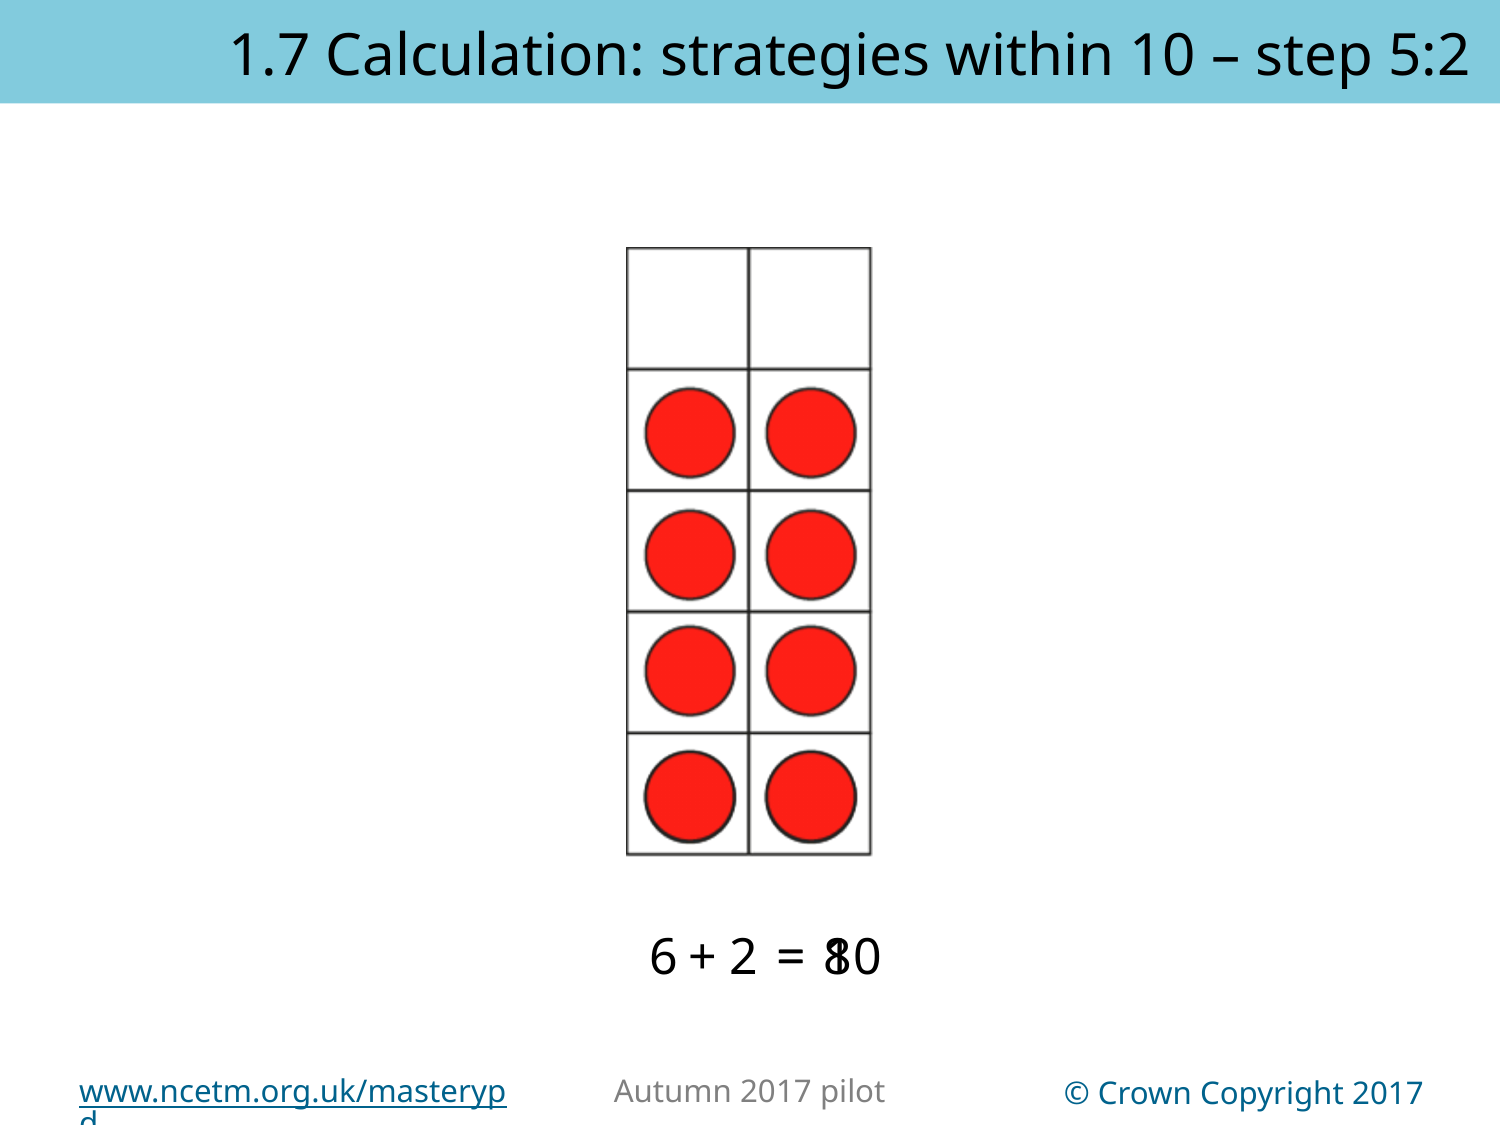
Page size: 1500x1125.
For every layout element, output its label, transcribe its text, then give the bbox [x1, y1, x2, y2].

text_box 6 [634, 916, 673, 992]
text_box + 2 [673, 916, 761, 992]
picture [626, 247, 892, 878]
list 1.7 Calculation: strategies within 10 – step 5:2 [0, 0, 1500, 104]
text_box 10 [810, 916, 897, 992]
text_box = [762, 916, 810, 992]
